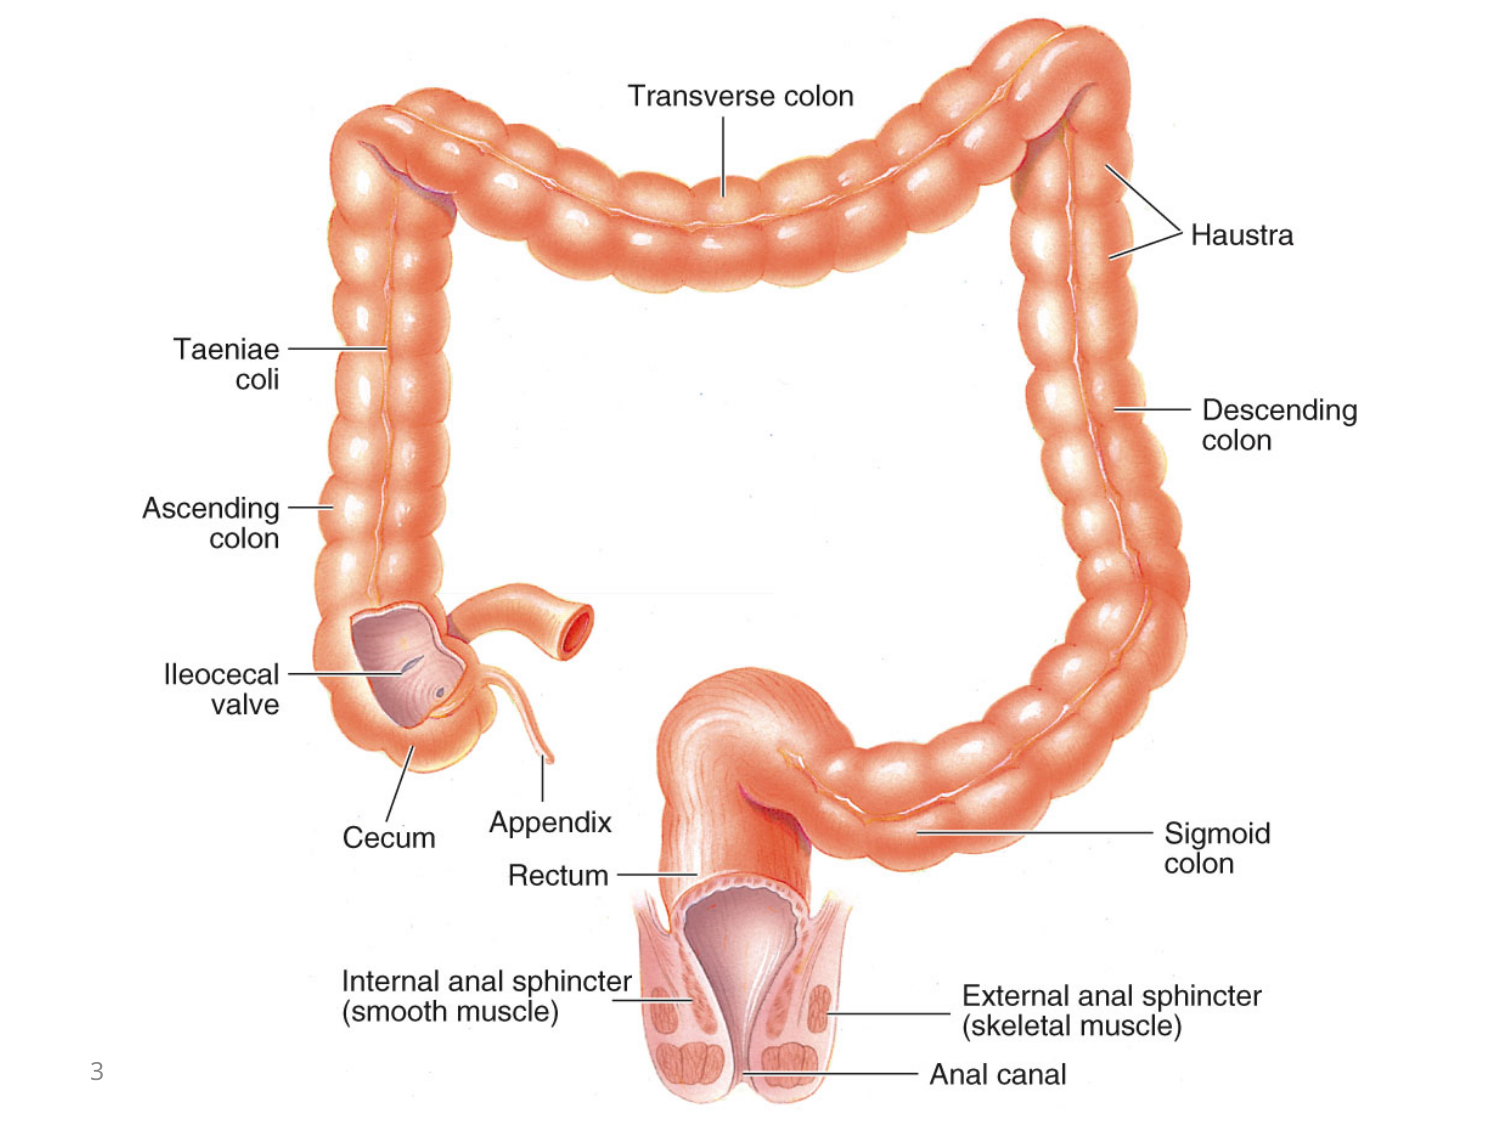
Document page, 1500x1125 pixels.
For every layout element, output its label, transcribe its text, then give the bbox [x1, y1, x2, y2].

slide_number 3 [75, 1042, 138, 1103]
picture [142, 12, 1358, 1113]
